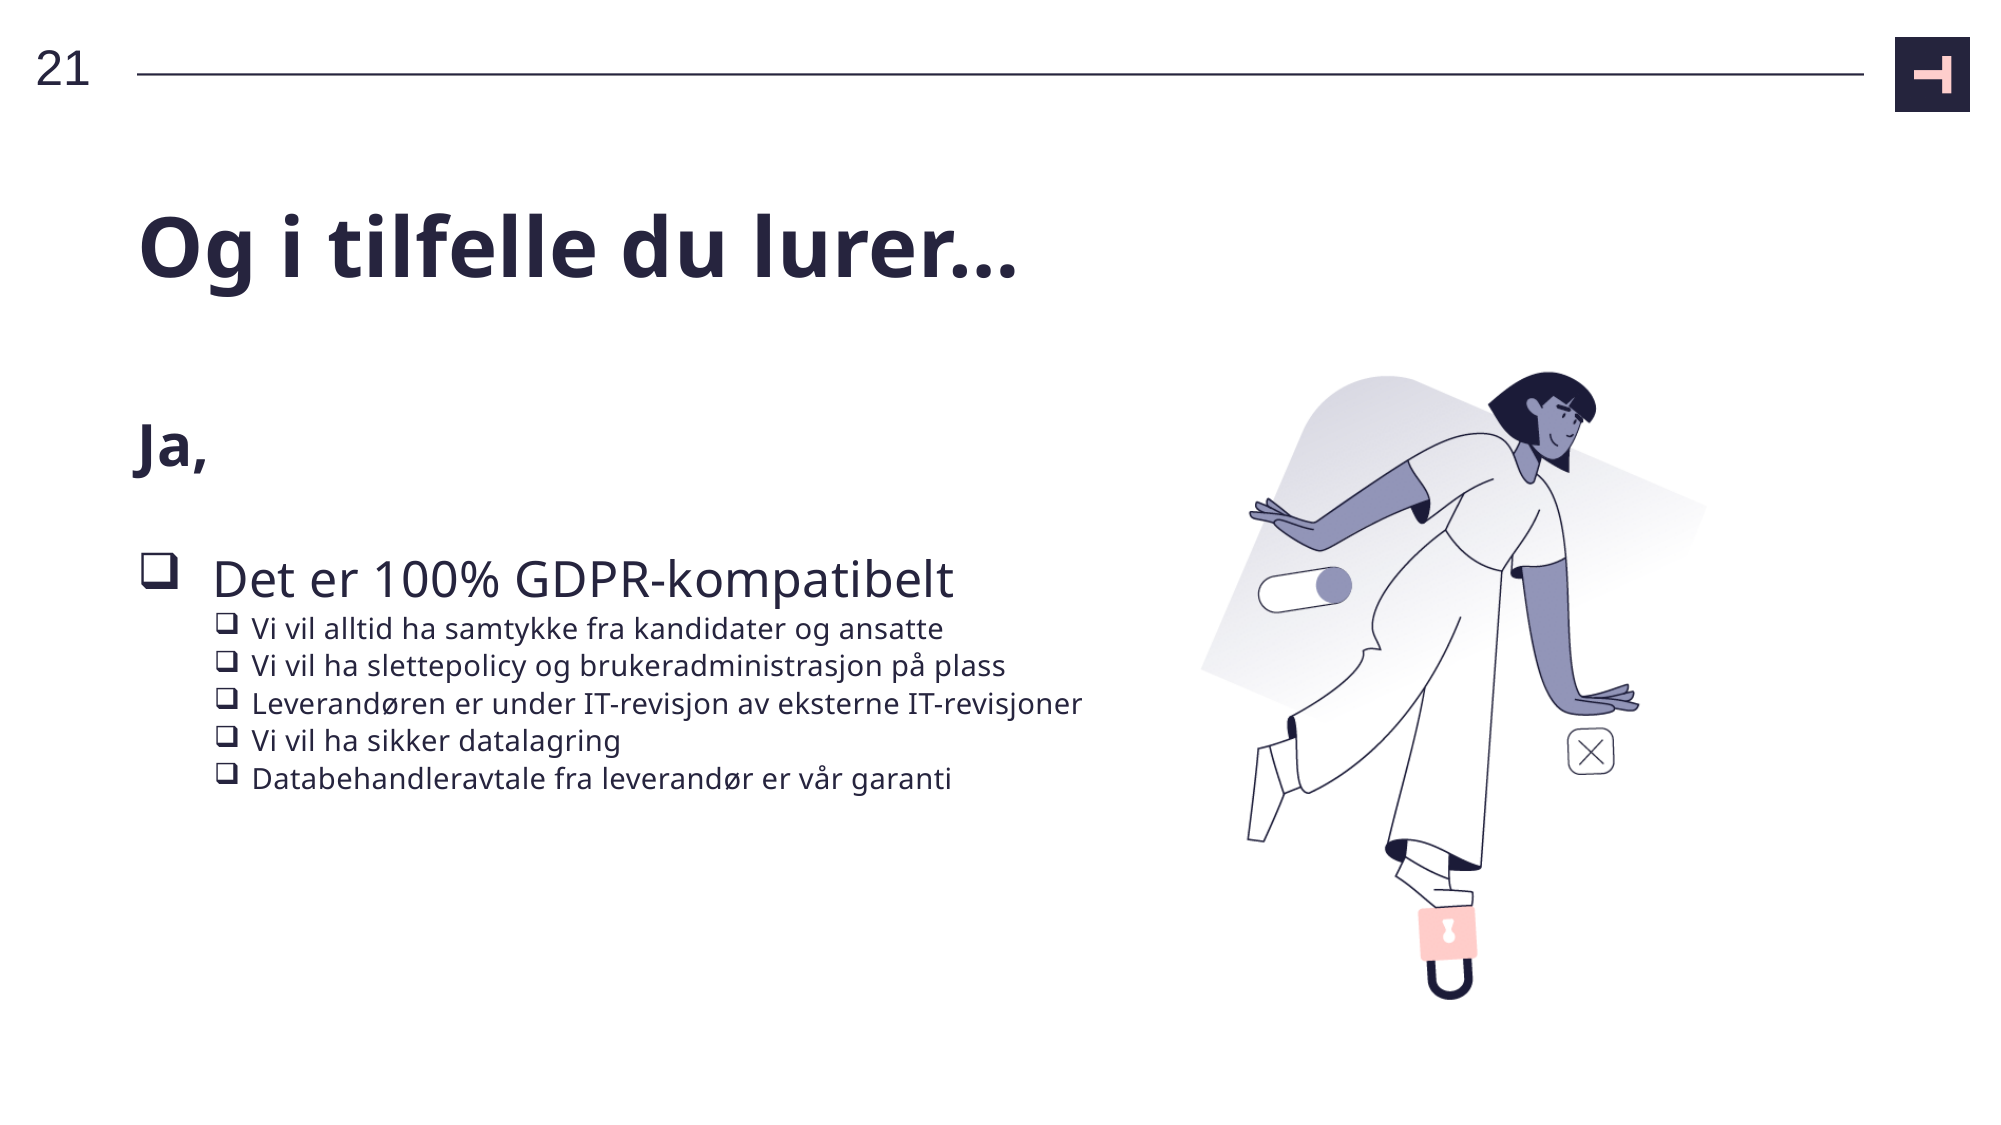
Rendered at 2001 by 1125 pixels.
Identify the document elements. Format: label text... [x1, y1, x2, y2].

picture [1082, 281, 1863, 1062]
slide_number 21 [35, 35, 138, 96]
list Ja, Det er 100% GDPR-kompatibelt Vi vil alltid ha samtykke fra kandidater og ansatte Vi vil ha slettepolicy og brukeradministrasjon på plass Leverandøren er under IT-revisjon av eksterne IT-revisjoner Vi vil ha sikker datalagring Databehandleravtale fra leverandør er vår garanti [137, 378, 1082, 1029]
picture [1895, 37, 1970, 112]
list Og i tilfelle du lurer… [137, 194, 1283, 298]
